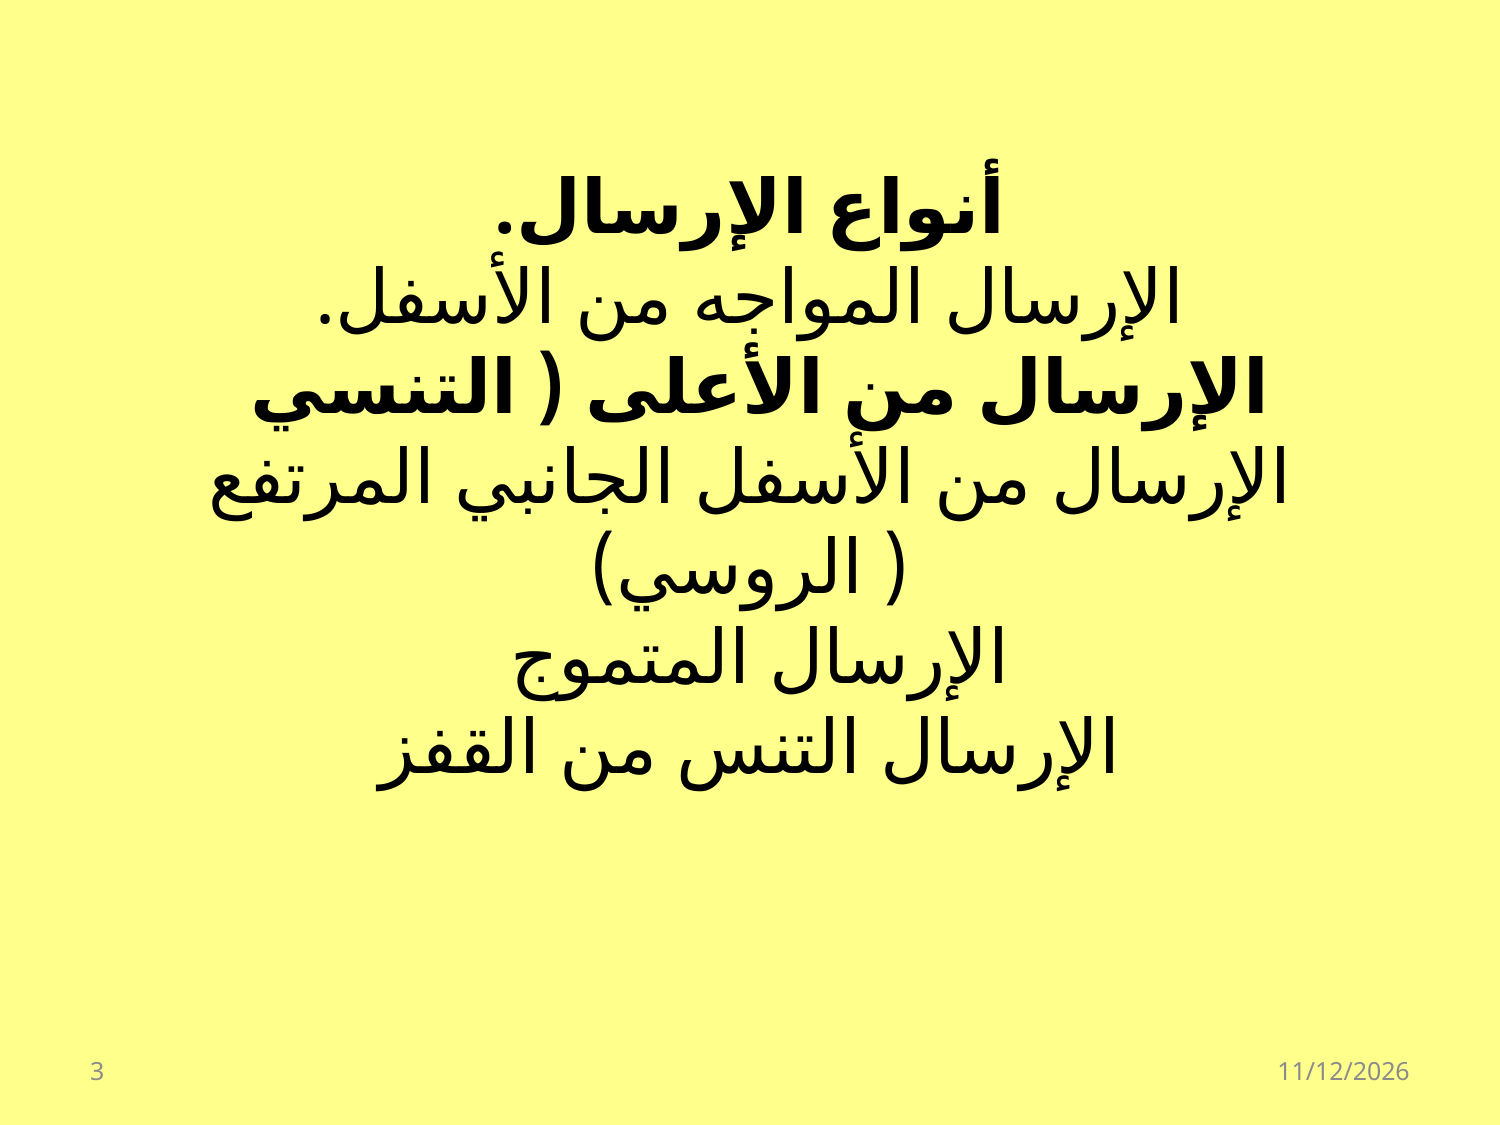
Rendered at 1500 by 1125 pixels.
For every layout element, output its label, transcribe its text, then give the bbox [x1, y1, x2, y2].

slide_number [1074, 1042, 1425, 1103]
slide_number 3 [75, 1042, 425, 1103]
title أنواع الإرسال. الإرسال المواجه من الأسفل. الإرسال من الأعلى ( التنسي الإرسال من الأسفل الجانبي المرتفع ( الروسي) الإرسال المتموج الإرسال التنس من القفز [75, 45, 1425, 903]
